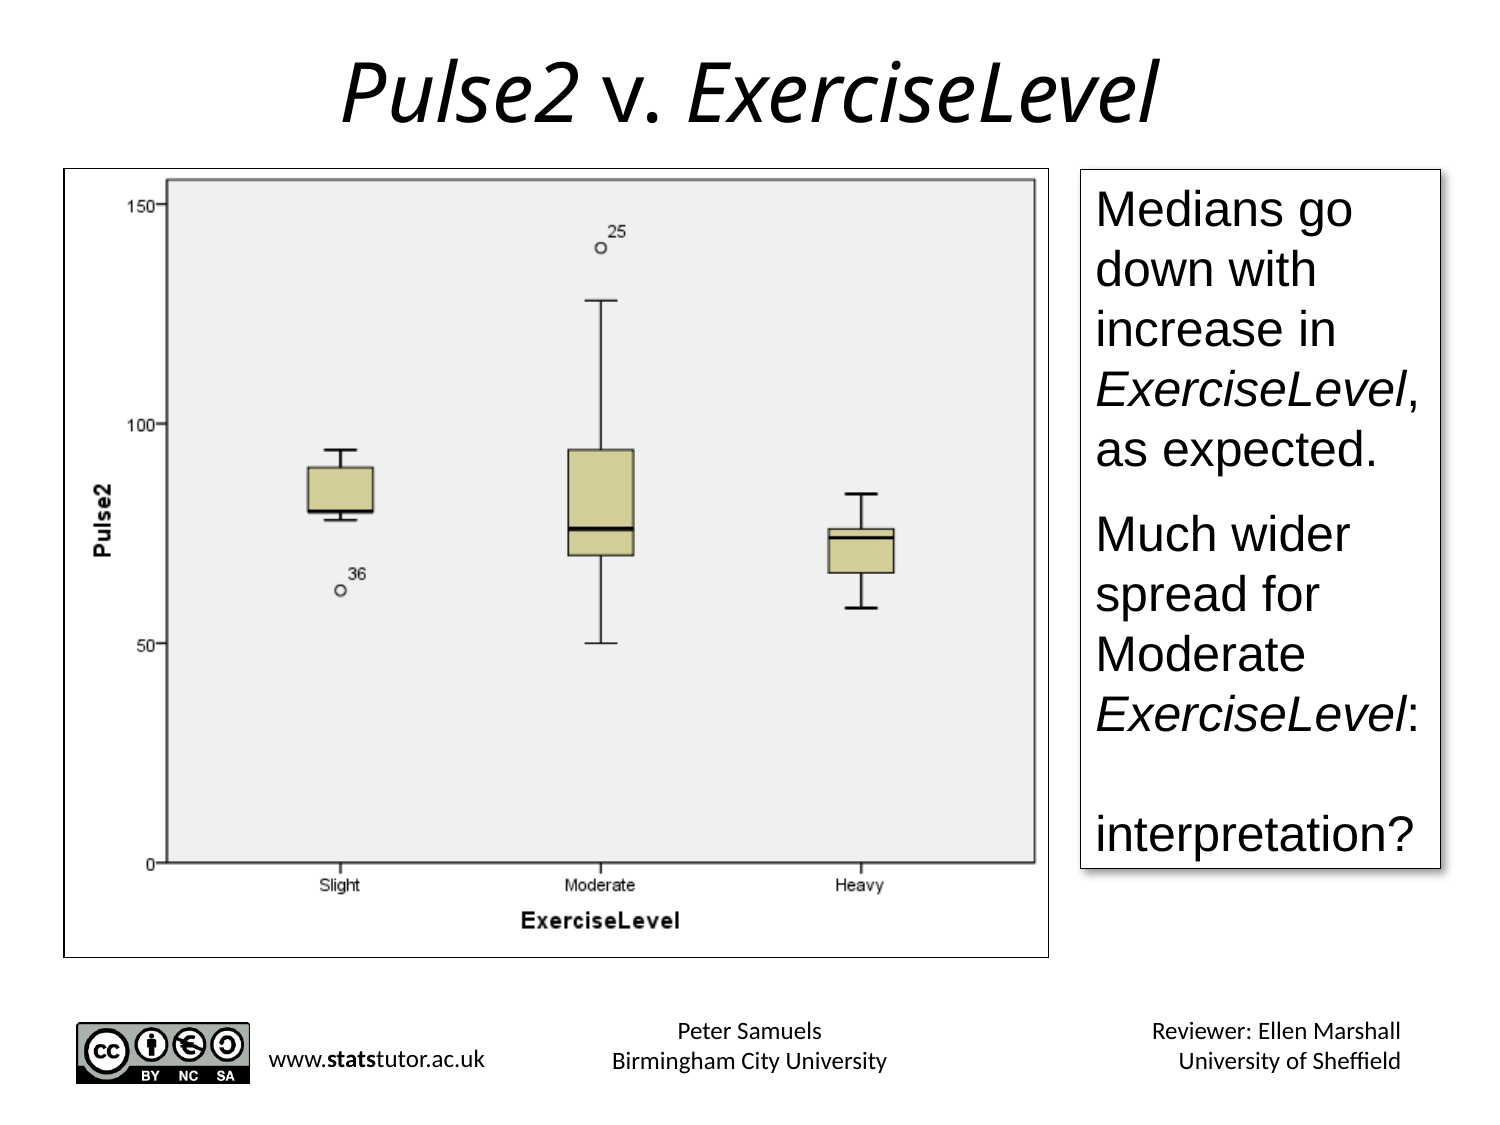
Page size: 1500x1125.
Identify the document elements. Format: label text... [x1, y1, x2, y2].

title Pulse2 v. ExerciseLevel [75, 30, 1425, 147]
text_box www.statstutor.ac.uk [254, 1035, 561, 1080]
text_box Peter Samuels Birmingham City University [549, 1007, 951, 1083]
picture [76, 1022, 251, 1084]
text_box Medians go down with increase in ExerciseLevel, as expected. Much wider spread for Moderate ExerciseLevel: interpretation? [1080, 169, 1441, 869]
text_box Reviewer: Ellen Marshall University of Sheffield [1038, 1007, 1417, 1083]
picture [64, 168, 1048, 957]
